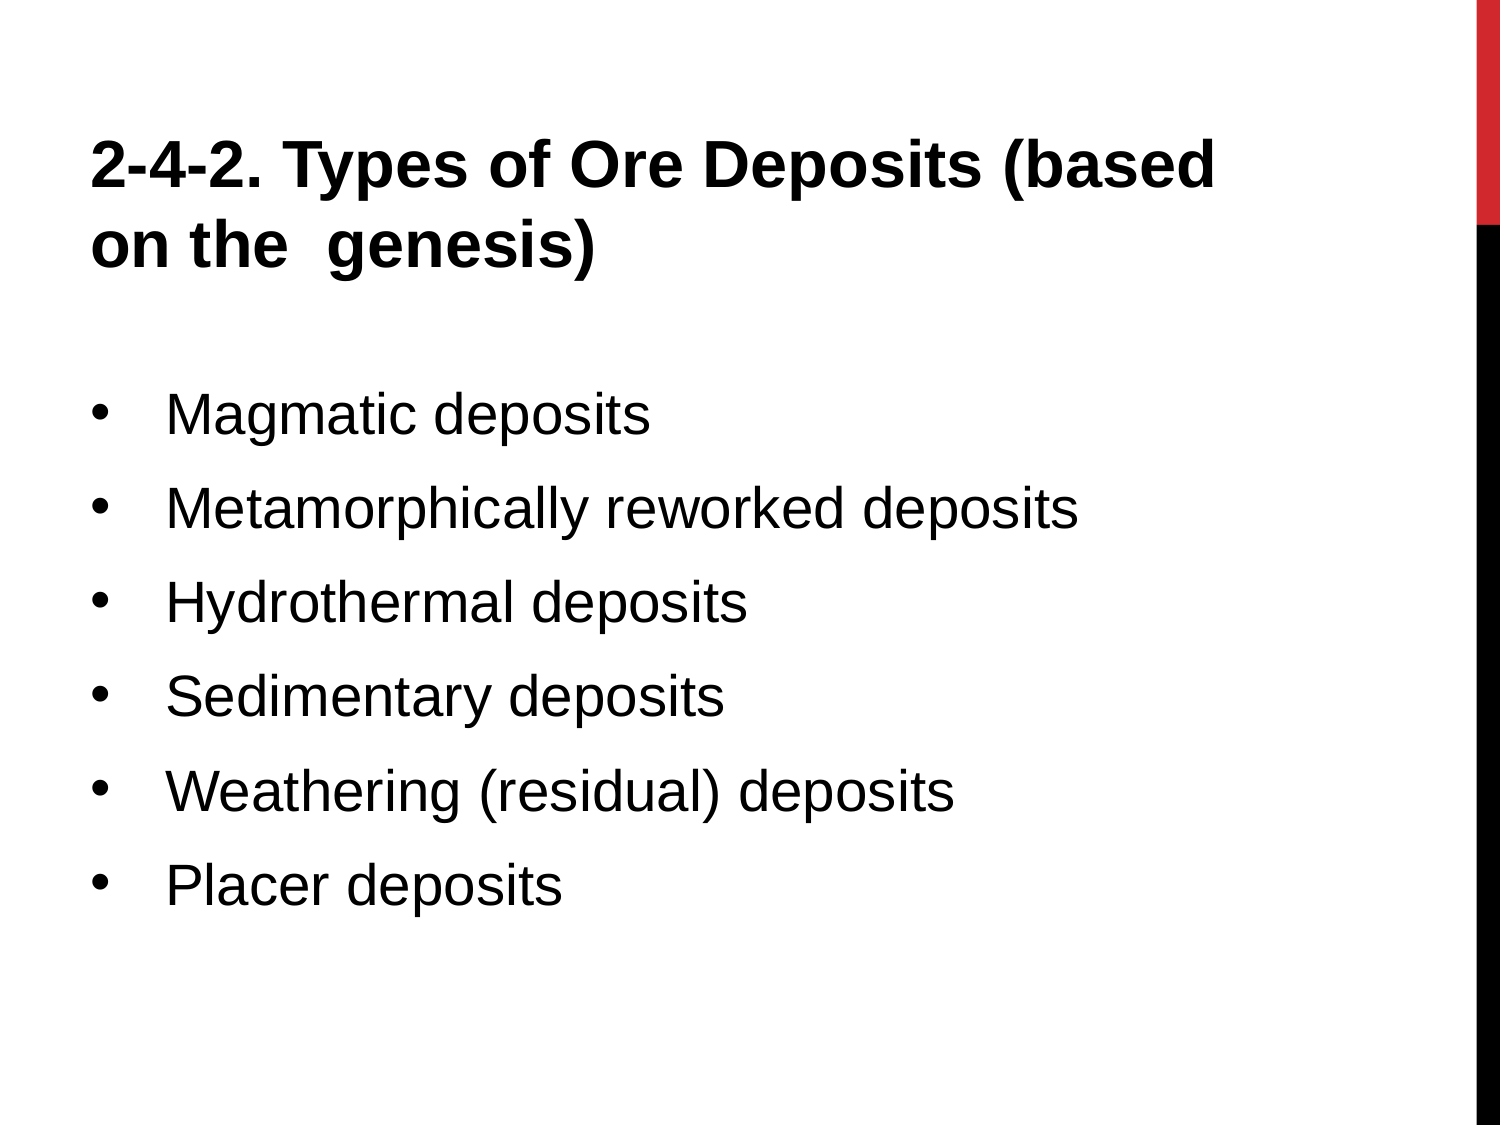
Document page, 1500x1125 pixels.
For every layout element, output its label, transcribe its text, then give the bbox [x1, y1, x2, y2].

list 2-4-2. Types of Ore Deposits (based on the genesis) Magmatic deposits Metamorphically reworked deposits Hydrothermal deposits Sedimentary deposits Weathering (residual) deposits Placer deposits [75, 113, 1325, 1005]
